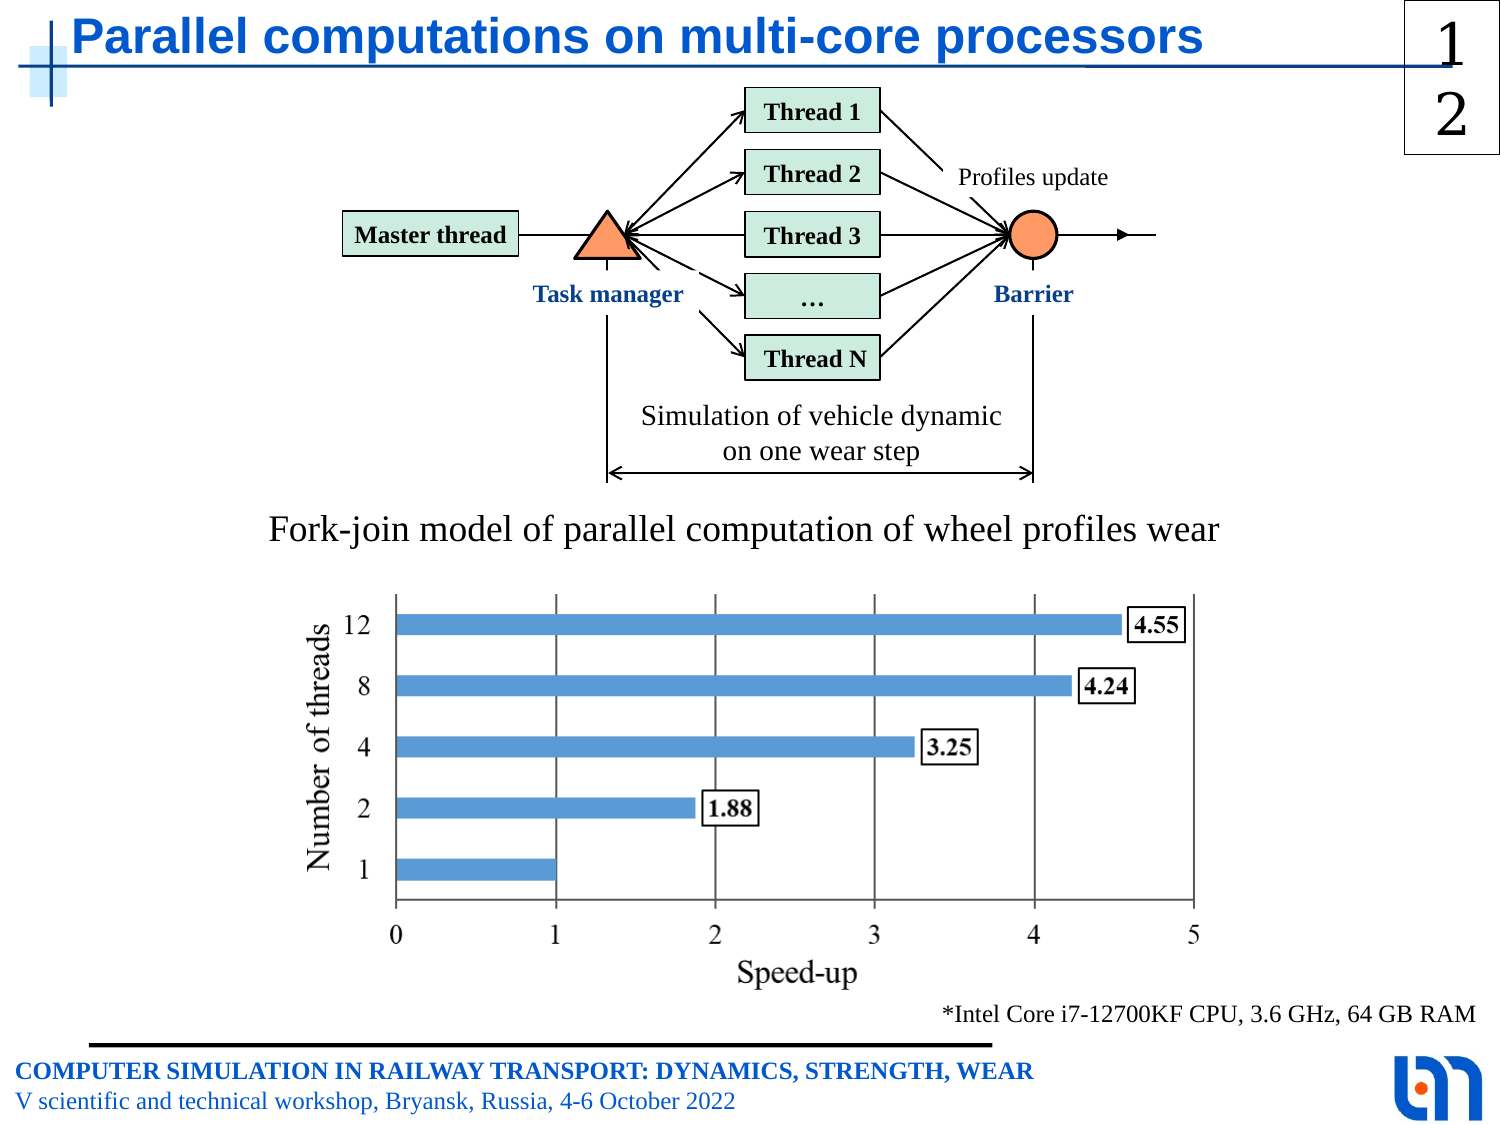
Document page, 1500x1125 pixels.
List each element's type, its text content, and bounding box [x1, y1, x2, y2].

text_box 12 [1404, 0, 1500, 155]
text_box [342, 87, 1157, 484]
text_box *Intel Core i7-12700KF CPU, 3.6 GHz, 64 GB RAM [927, 990, 1500, 1035]
text_box Fork-join model of parallel computation of wheel profiles wear [145, 496, 1354, 557]
title Parallel computations on multi-core processors [70, 0, 1404, 64]
picture [1391, 1052, 1485, 1123]
picture [291, 587, 1214, 996]
